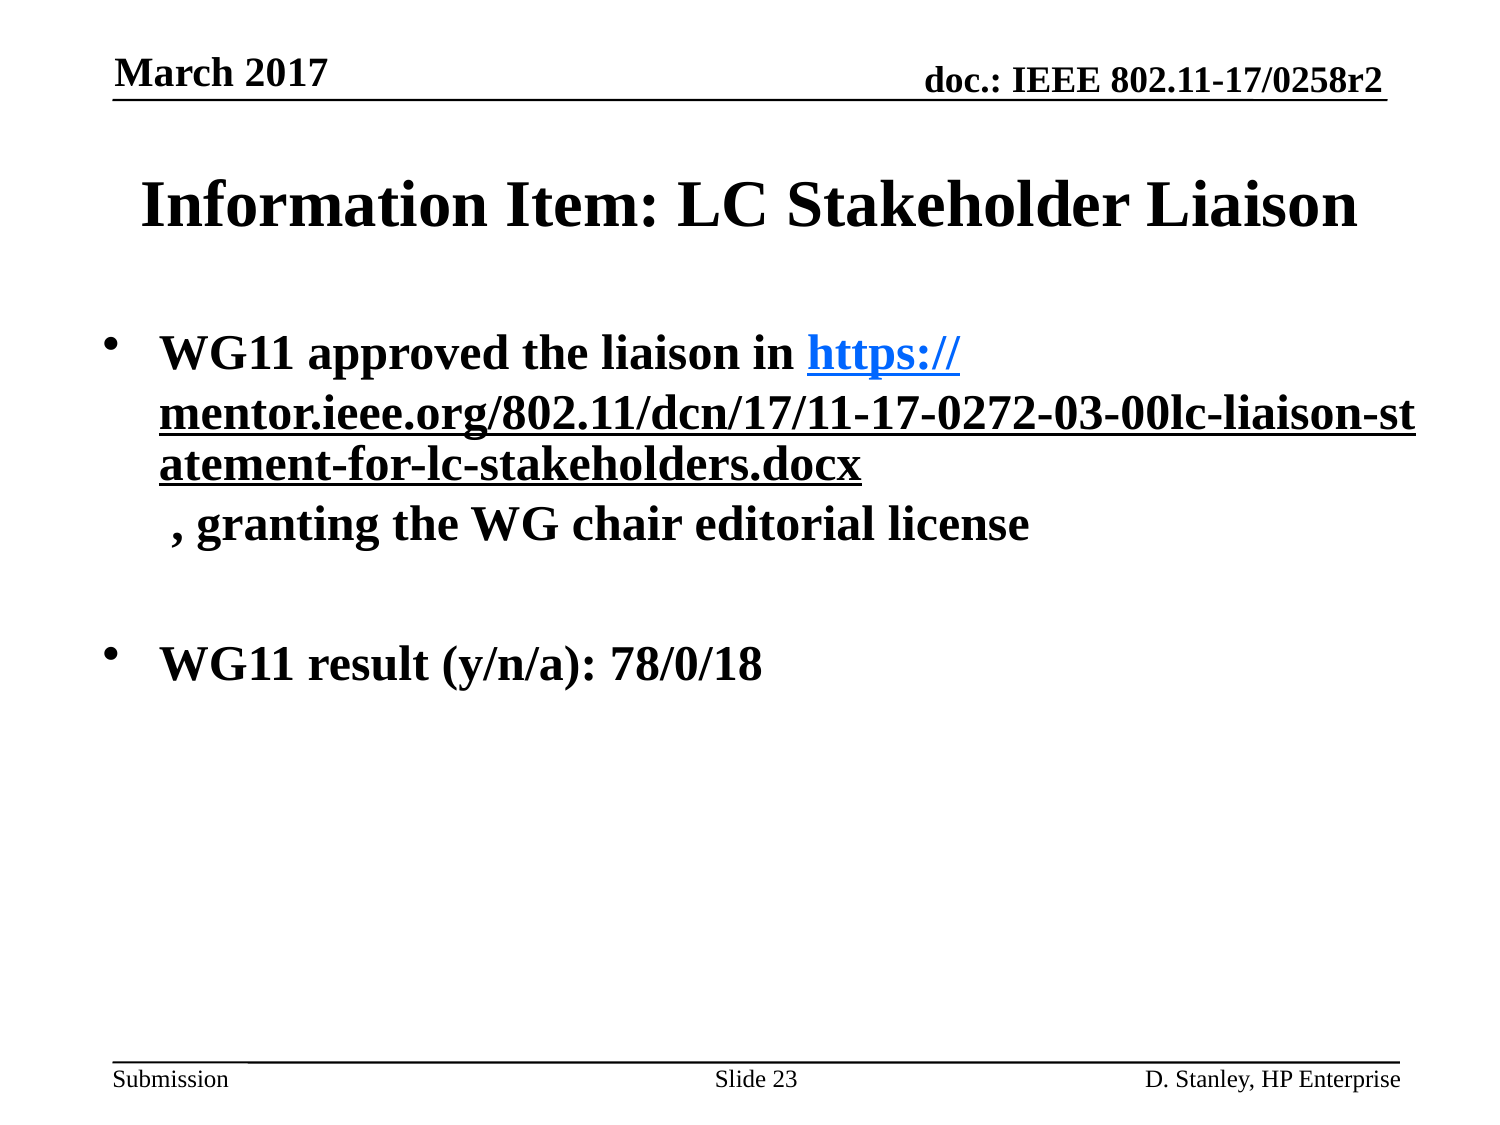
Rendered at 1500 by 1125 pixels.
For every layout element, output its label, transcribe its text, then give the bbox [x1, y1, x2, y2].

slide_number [114, 49, 423, 95]
slide_number Slide 23 [712, 1061, 800, 1093]
footer D. Stanley, HP Enterprise [878, 1061, 1402, 1093]
list WG11 approved the liaison in https://mentor.ieee.org/802.11/dcn/17/11-17-0272-03-00lc-liaison-statement-for-lc-stakeholders.docx , granting the WG chair editorial license WG11 result (y/n/a): 78/0/18 [87, 312, 1450, 1050]
title Information Item: LC Stakeholder Liaison [112, 112, 1388, 288]
